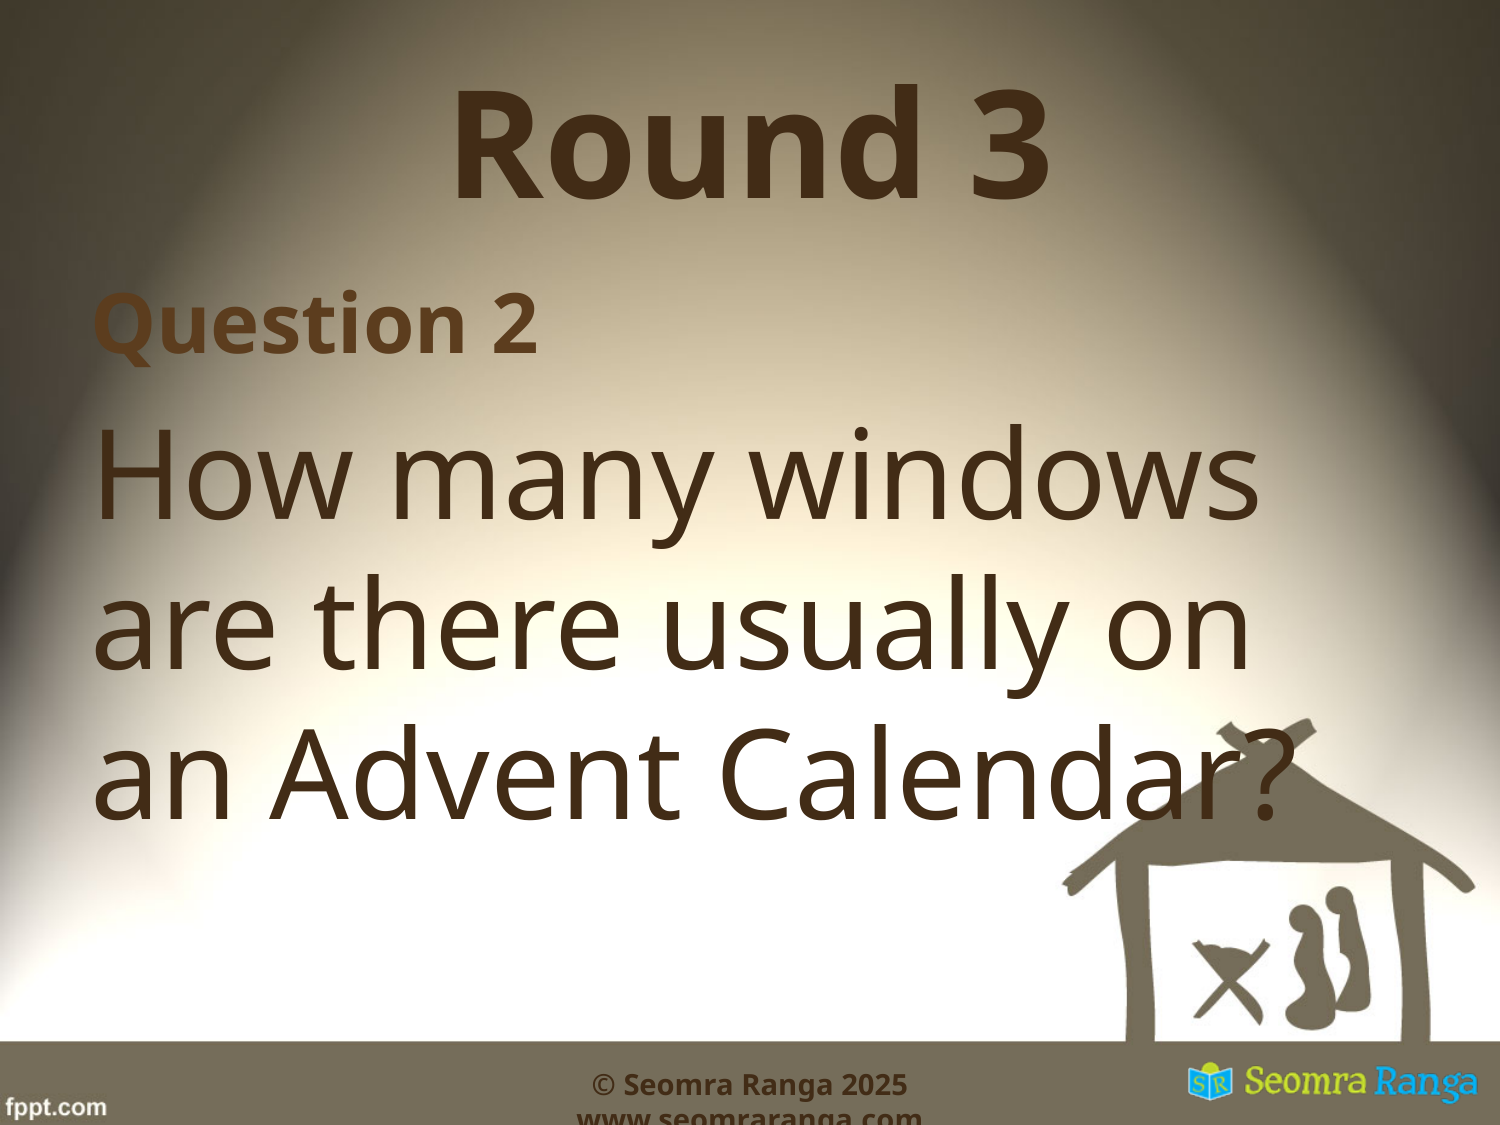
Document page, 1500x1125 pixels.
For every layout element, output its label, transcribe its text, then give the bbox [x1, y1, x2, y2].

picture [0, 0, 1500, 1125]
text_box © Seomra Ranga 2025 www.seomraranga.com [401, 1058, 1099, 1125]
list Question 2 How many windows are there usually on an Advent Calendar? [75, 262, 1425, 1005]
title Round 3 [75, 45, 1425, 233]
